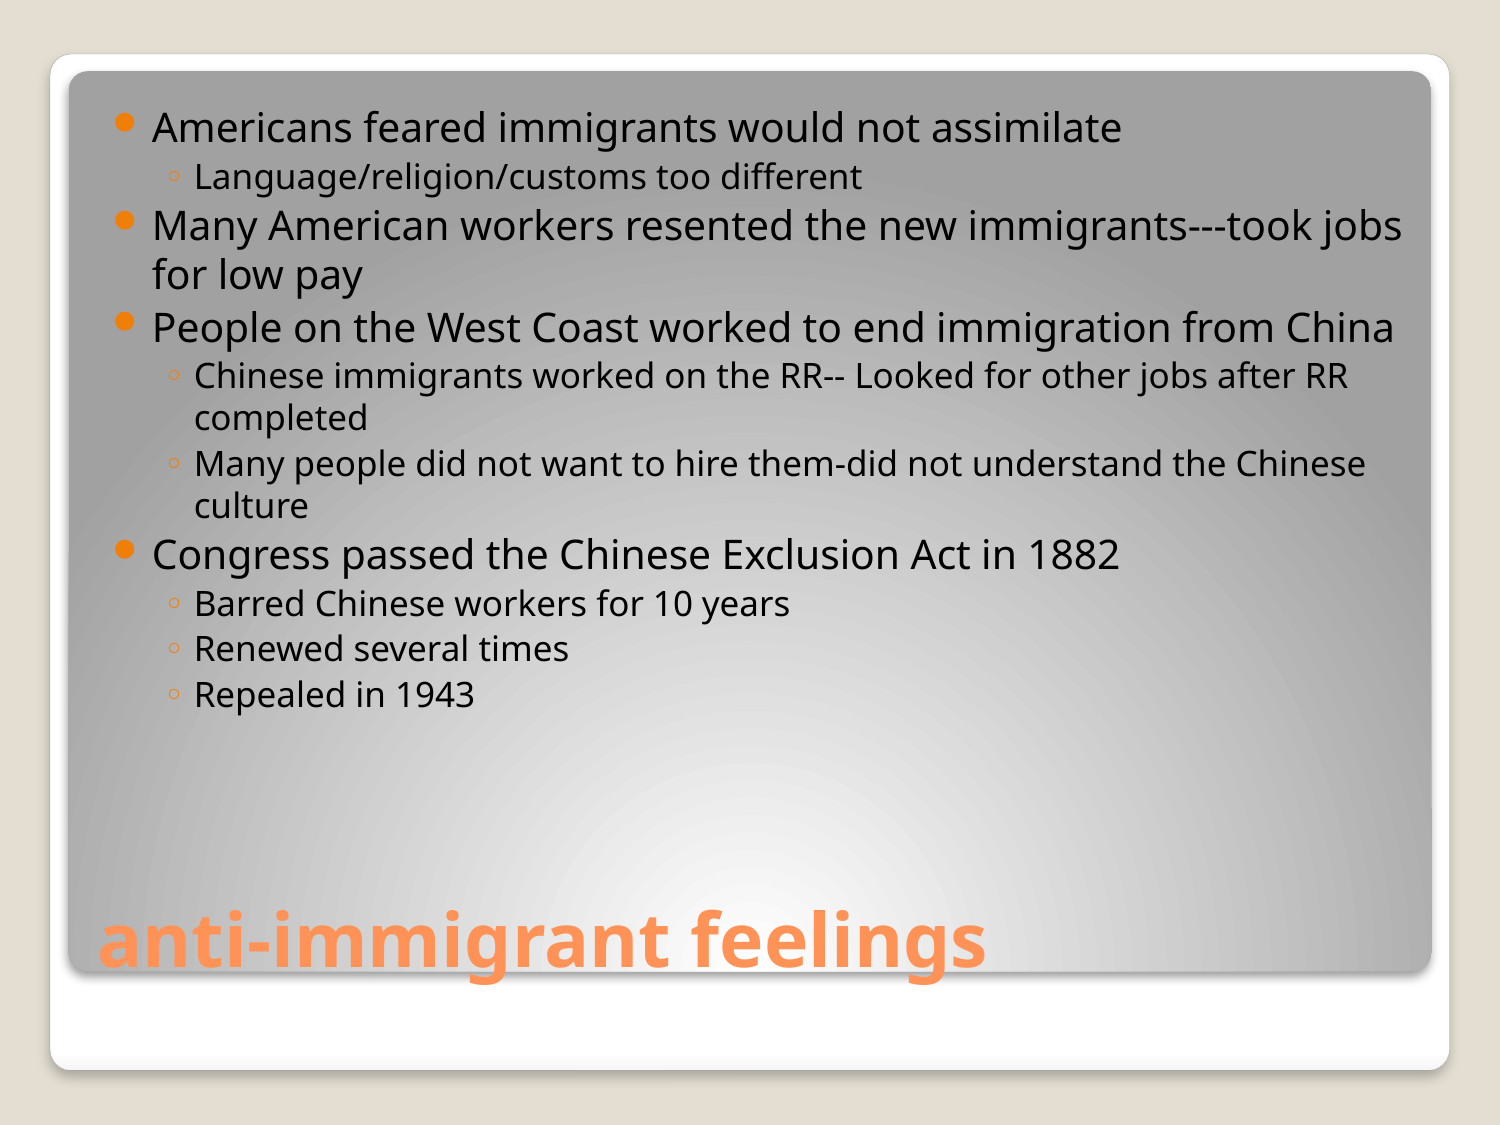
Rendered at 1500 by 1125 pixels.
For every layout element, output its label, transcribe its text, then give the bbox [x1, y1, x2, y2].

list Americans feared immigrants would not assimilate Language/religion/customs too different Many American workers resented the new immigrants---took jobs for low pay People on the West Coast worked to end immigration from China Chinese immigrants worked on the RR-- Looked for other jobs after RR completed Many people did not want to hire them-did not understand the Chinese culture Congress passed the Chinese Exclusion Act in 1882 Barred Chinese workers for 10 years Renewed several times Repealed in 1943 [82, 86, 1425, 774]
title anti-immigrant feelings [82, 817, 1425, 990]
